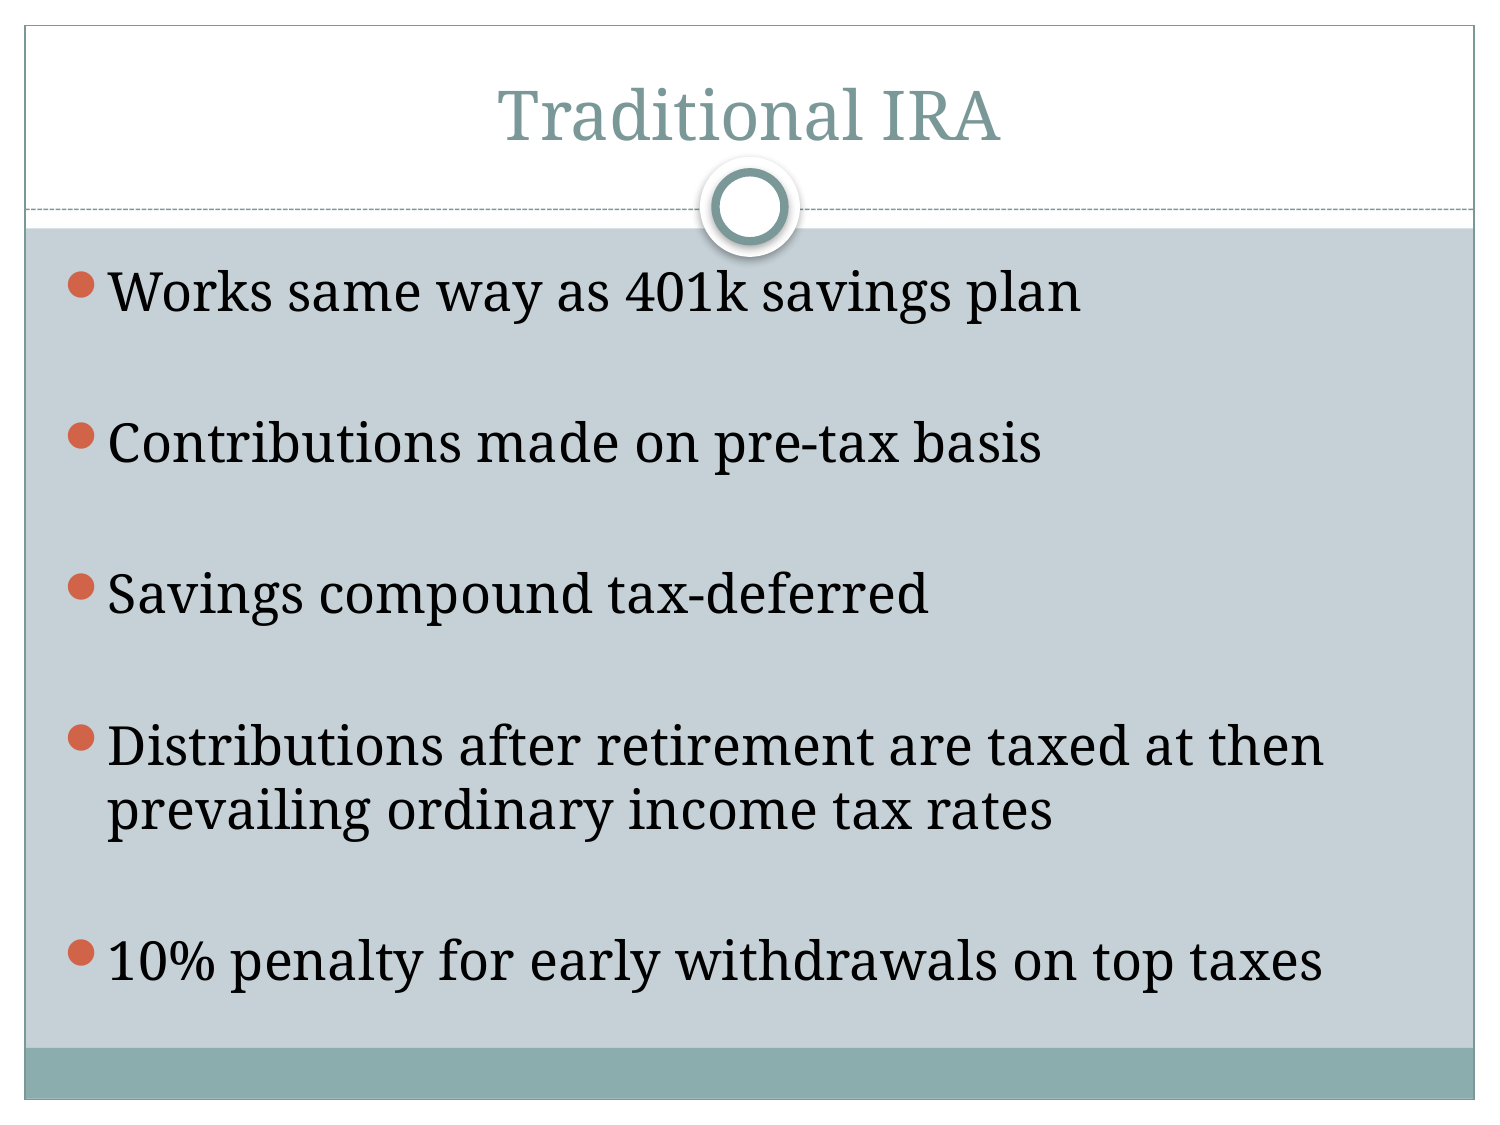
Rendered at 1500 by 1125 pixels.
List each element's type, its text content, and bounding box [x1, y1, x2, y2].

list Works same way as 401k savings plan Contributions made on pre-tax basis Savings compound tax-deferred Distributions after retirement are taxed at then prevailing ordinary income tax rates 10% penalty for early withdrawals on top taxes [49, 250, 1445, 1001]
title Traditional IRA [49, 37, 1450, 162]
